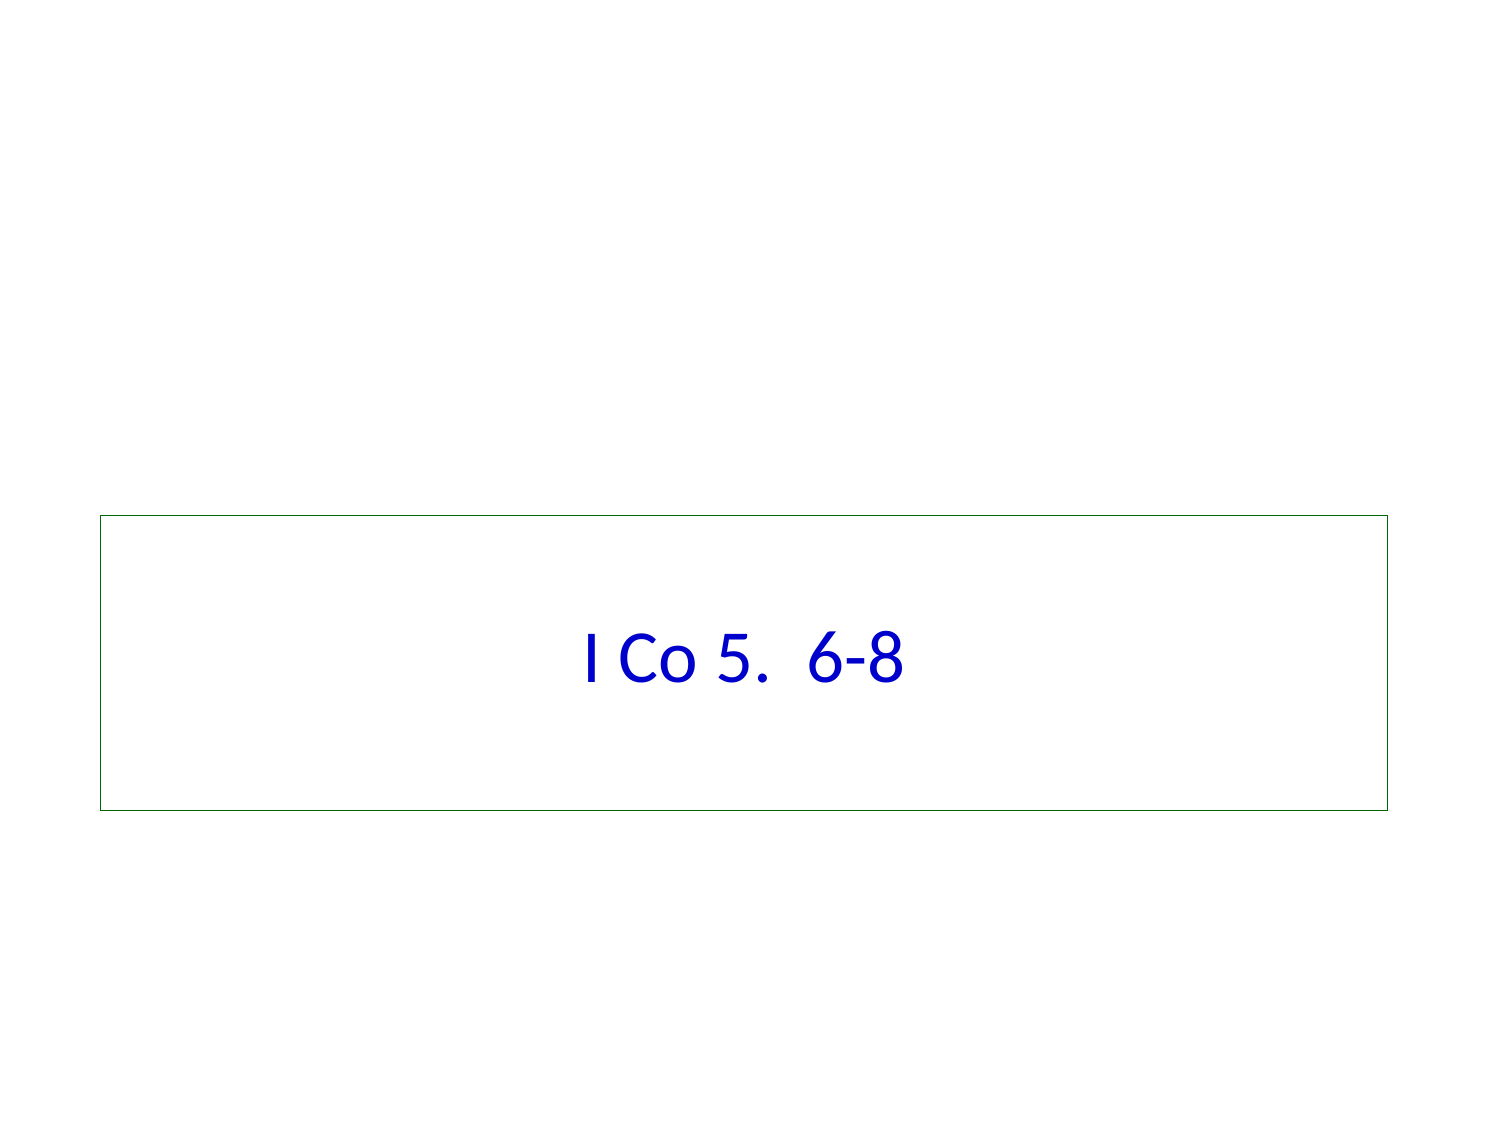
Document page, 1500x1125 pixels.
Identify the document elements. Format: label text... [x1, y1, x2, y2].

list I Co 5. 6-8 [100, 515, 1388, 811]
